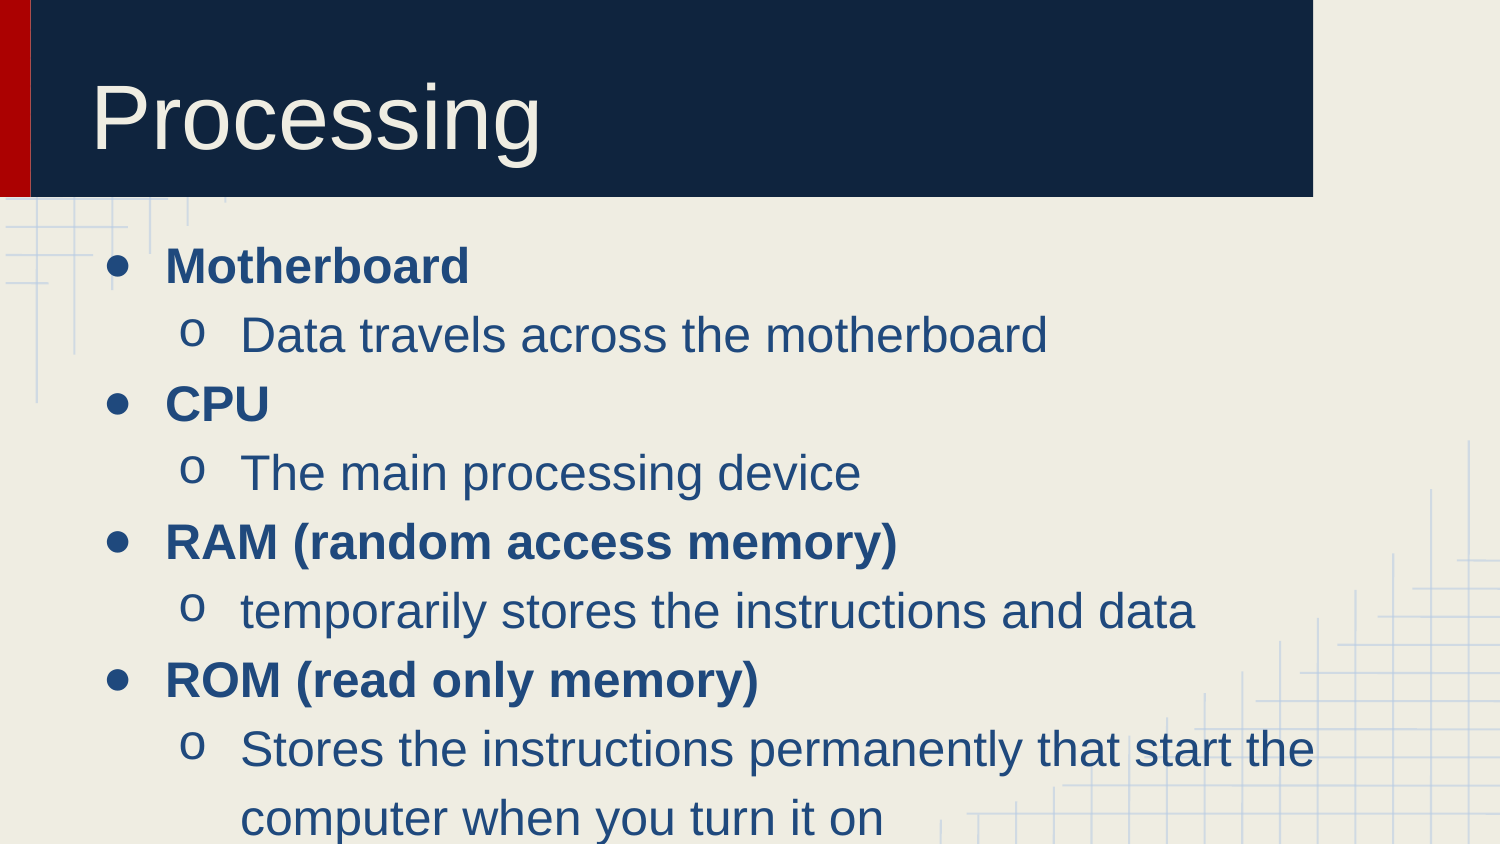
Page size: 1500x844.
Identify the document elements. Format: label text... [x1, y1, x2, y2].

title Processing [75, 16, 1276, 183]
list Motherboard Data travels across the motherboard CPU The main processing device RAM (random access memory) temporarily stores the instructions and data ROM (read only memory) Stores the instructions permanently that start the computer when you turn it on [75, 209, 1425, 844]
